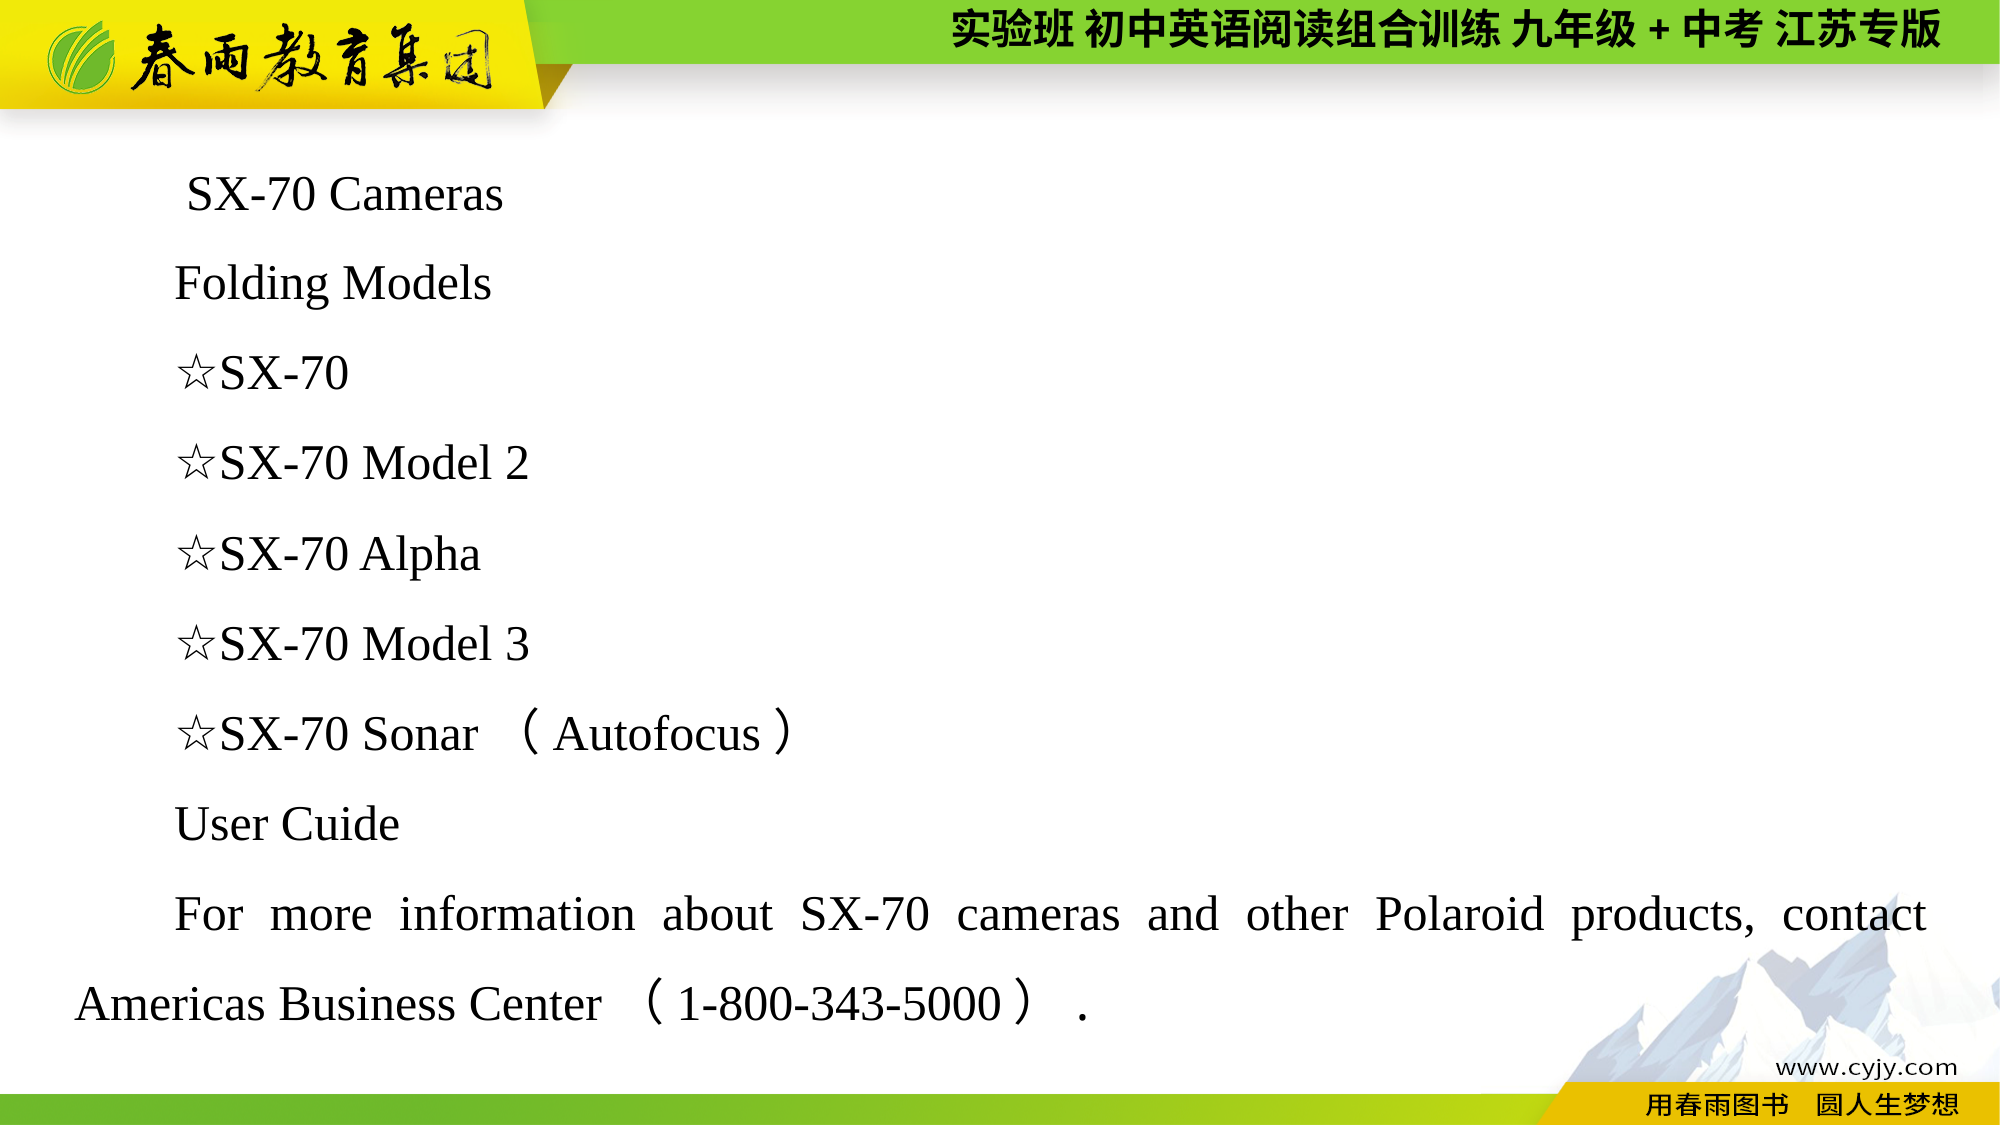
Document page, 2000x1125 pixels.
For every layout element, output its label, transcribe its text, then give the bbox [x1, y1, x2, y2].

picture [0, 0, 2000, 1125]
list SX-70 Cameras Folding Models ☆SX-70 ☆SX-70 Model 2 ☆SX-70 Alpha ☆SX-70 Model 3 ☆SX-70 Sonar（Autofocus） User Cuide For more information about SX-70 cameras and other Polaroid products, contact Americas Business Center（1-800-343-5000）. [59, 122, 1944, 1035]
